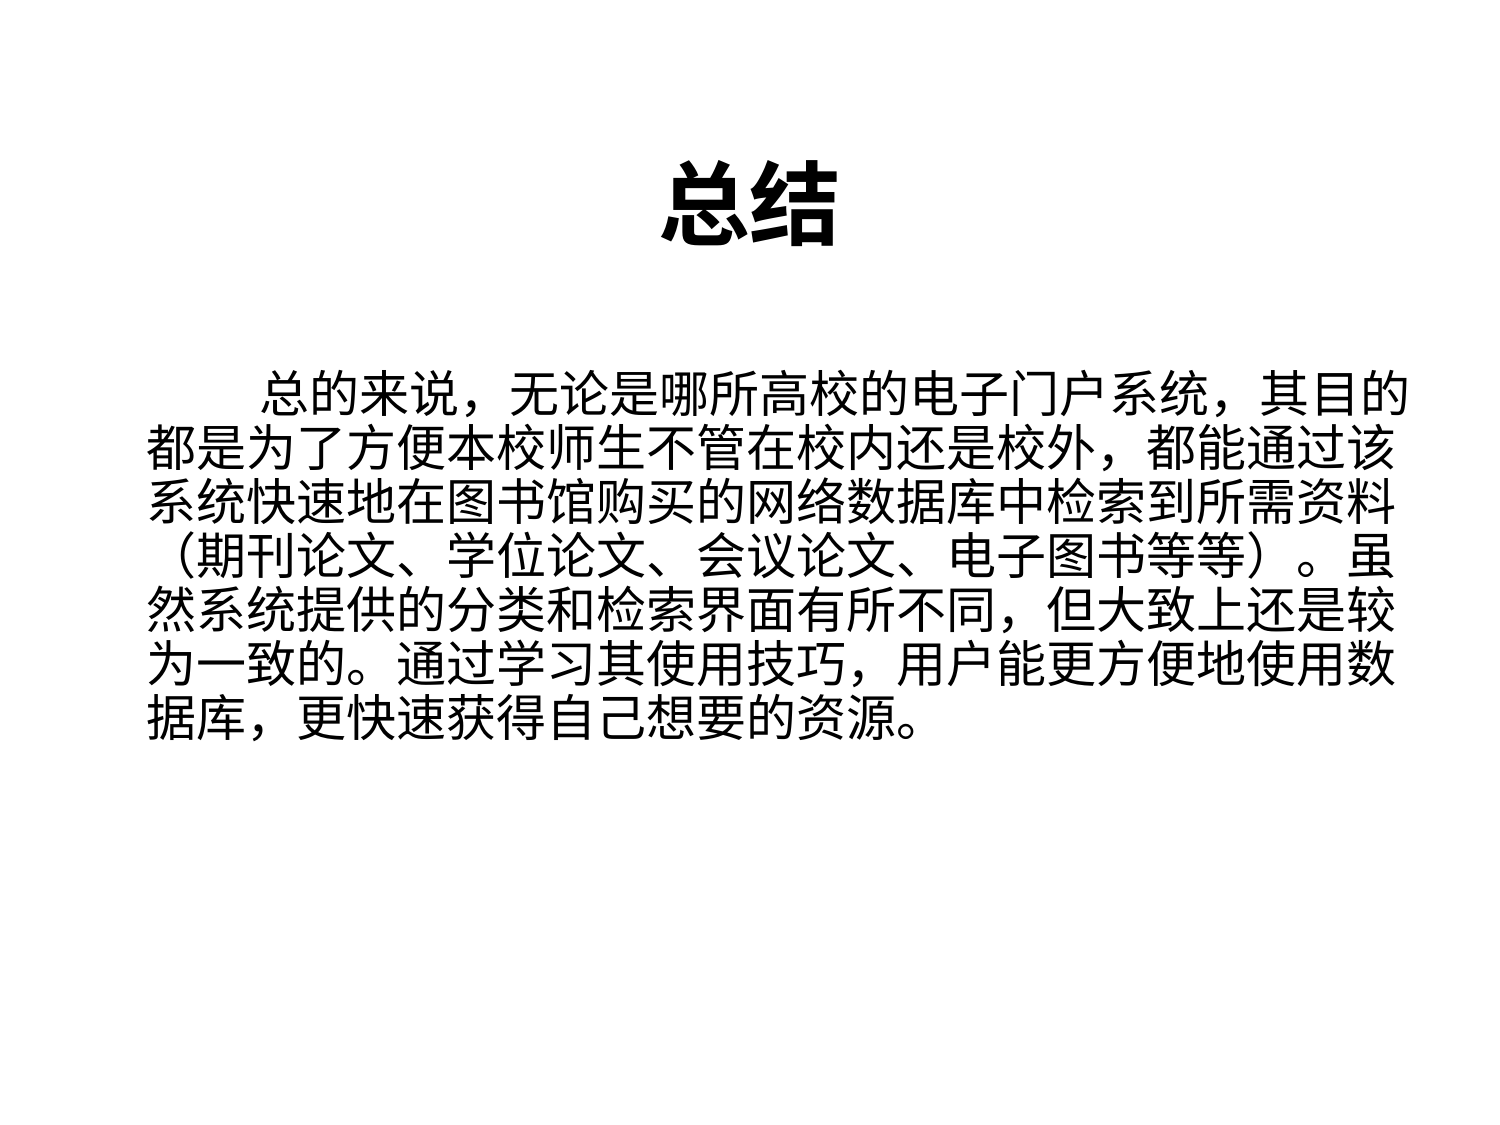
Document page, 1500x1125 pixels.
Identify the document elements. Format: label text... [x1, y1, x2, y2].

title 总结 [75, 125, 1425, 279]
list 总的来说，无论是哪所高校的电子门户系统，其目的都是为了方便本校师生不管在校内还是校外，都能通过该系统快速地在图书馆购买的网络数据库中检索到所需资料（期刊论文、学位论文、会议论文、电子图书等等）。虽然系统提供的分类和检索界面有所不同，但大致上还是较为一致的。通过学习其使用技巧，用户能更方便地使用数据库，更快速获得自己想要的资源。 [75, 361, 1425, 1005]
